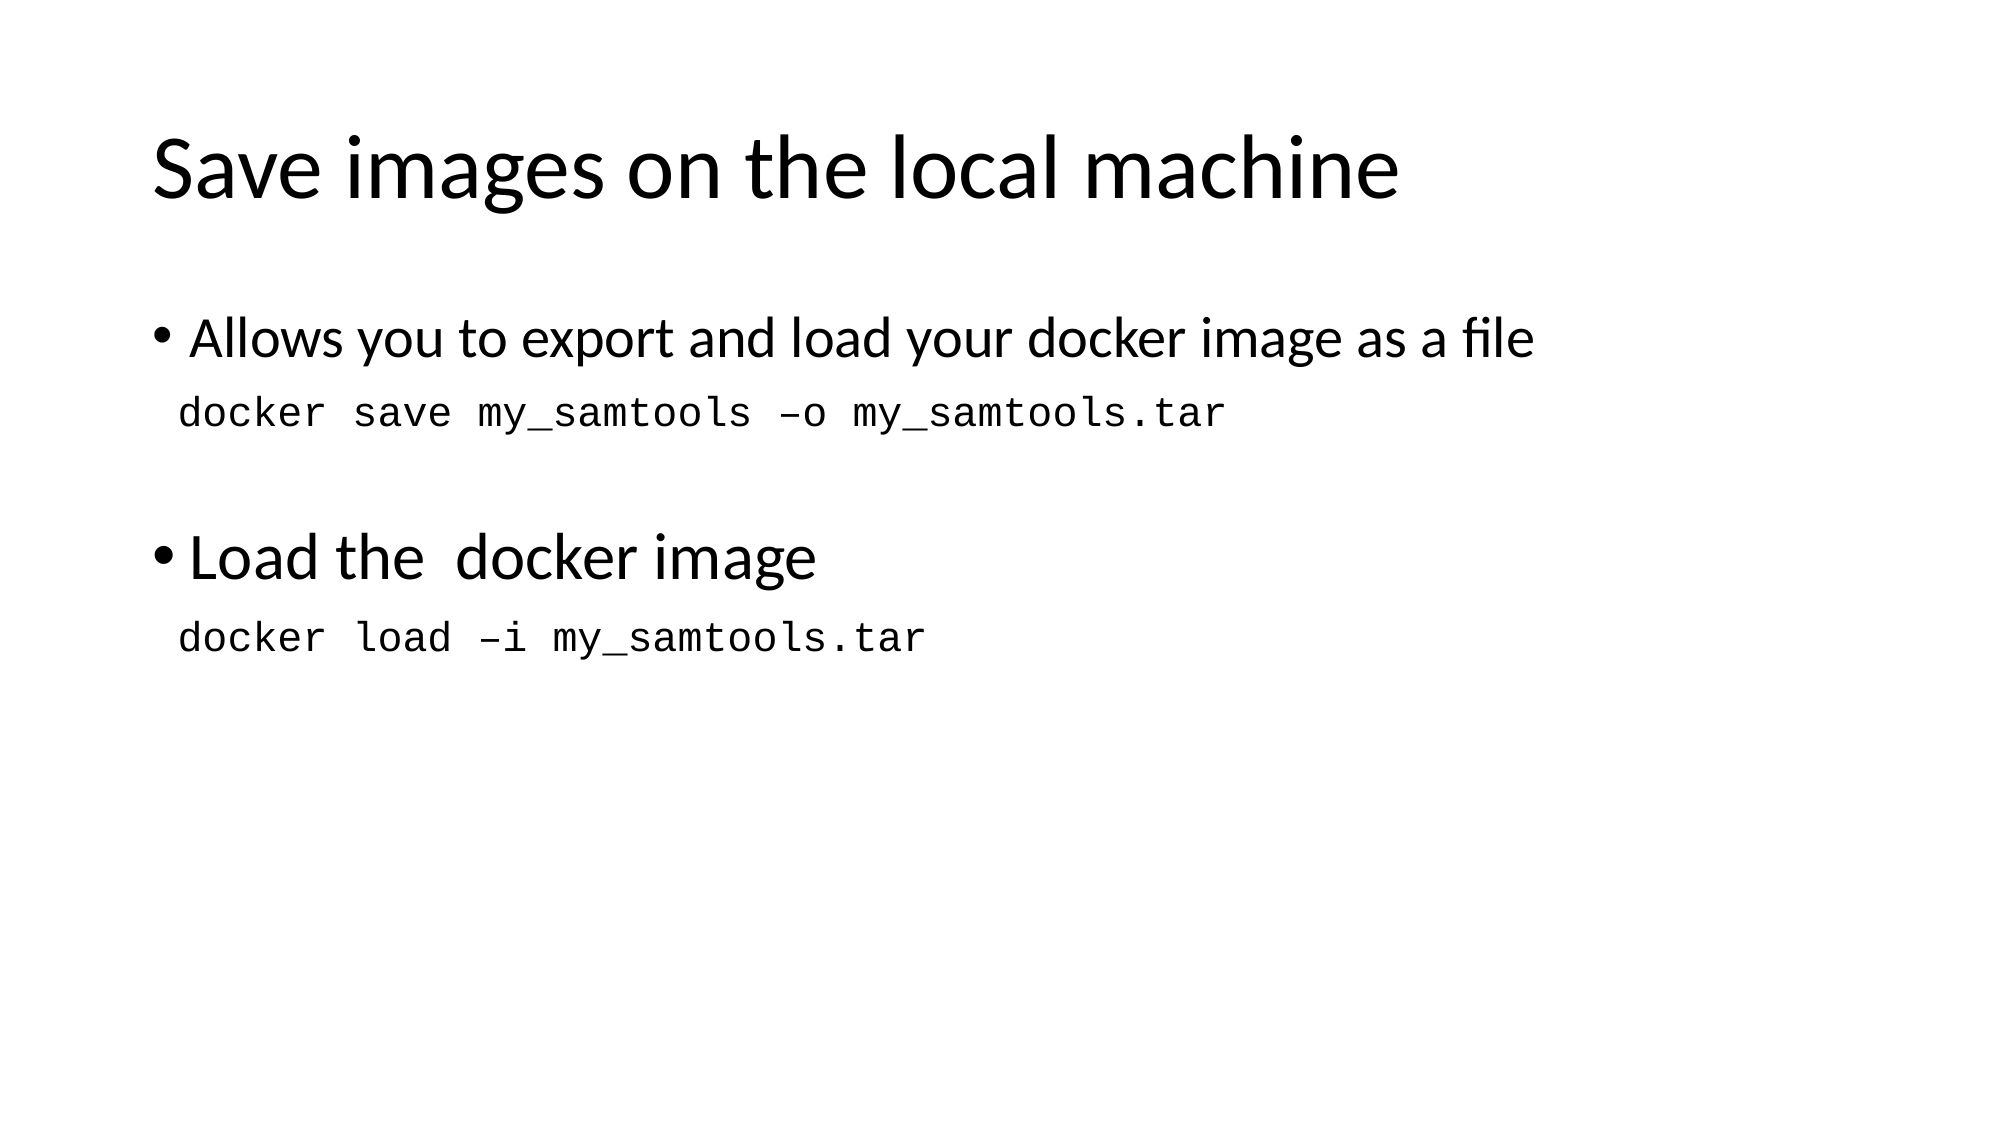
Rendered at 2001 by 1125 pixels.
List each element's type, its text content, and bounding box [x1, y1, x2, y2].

title Save images on the local machine [137, 59, 1863, 278]
list Allows you to export and load your docker image as a file docker save my_samtools –o my_samtools.tar Load the docker image docker load –i my_samtools.tar [137, 299, 1863, 1014]
